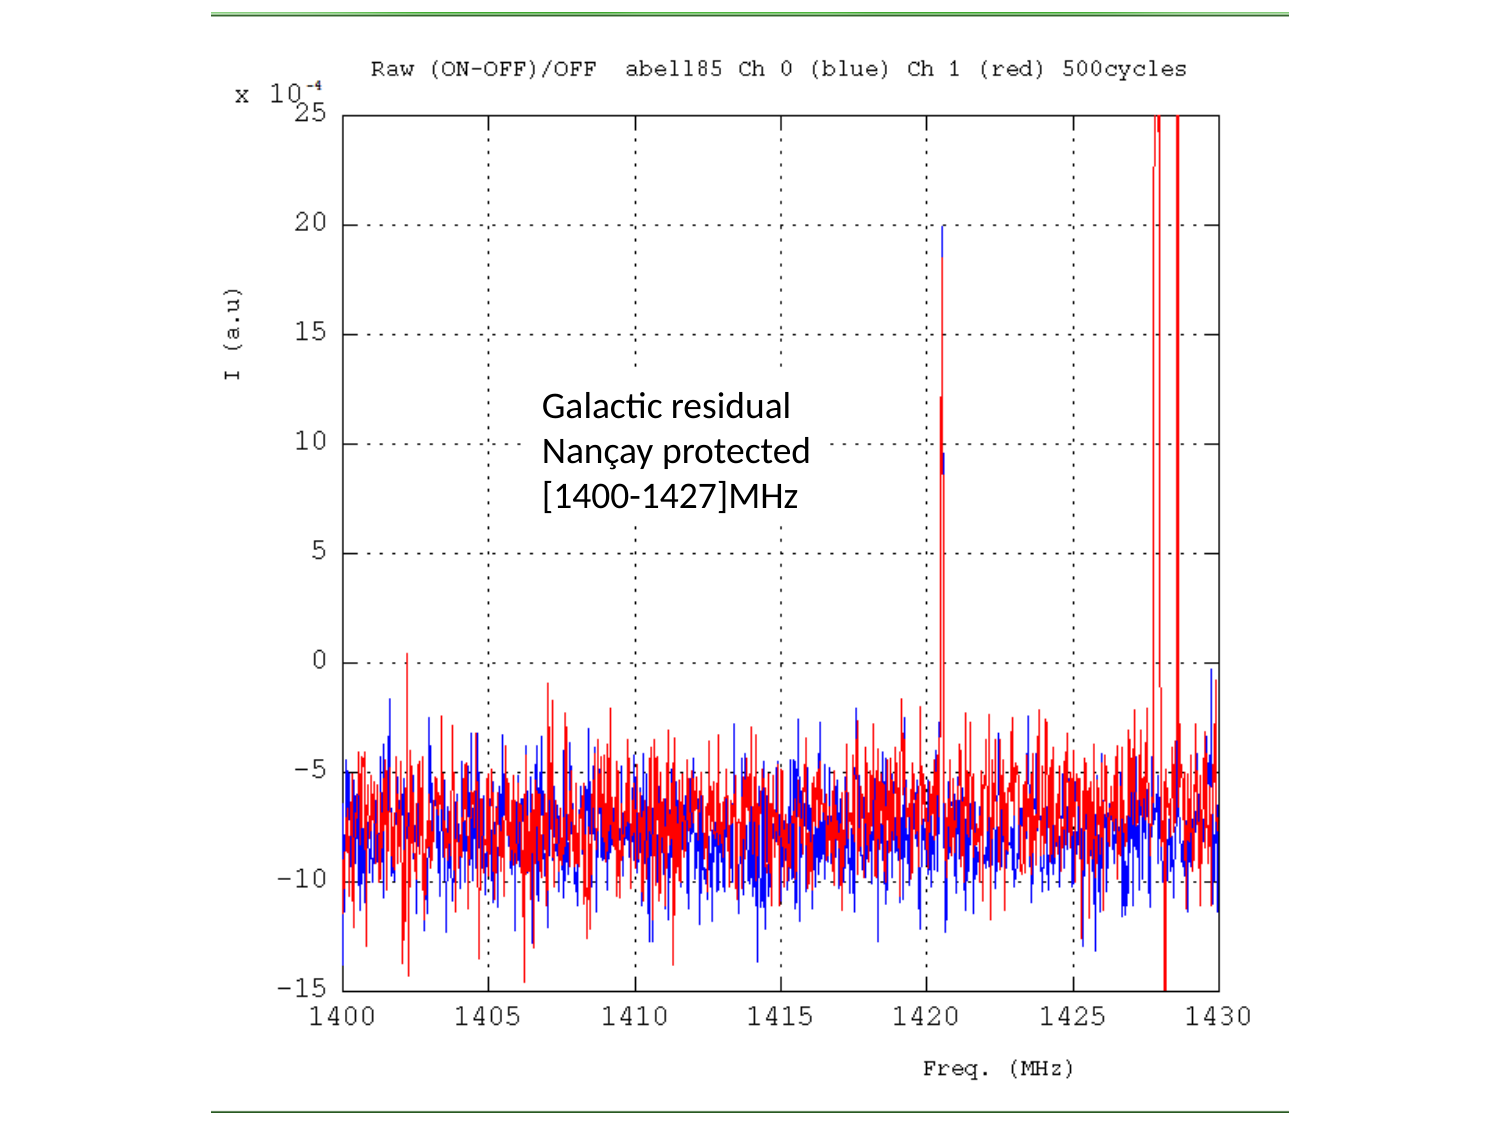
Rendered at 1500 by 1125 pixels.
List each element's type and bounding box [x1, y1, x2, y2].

picture [211, 12, 1289, 1113]
